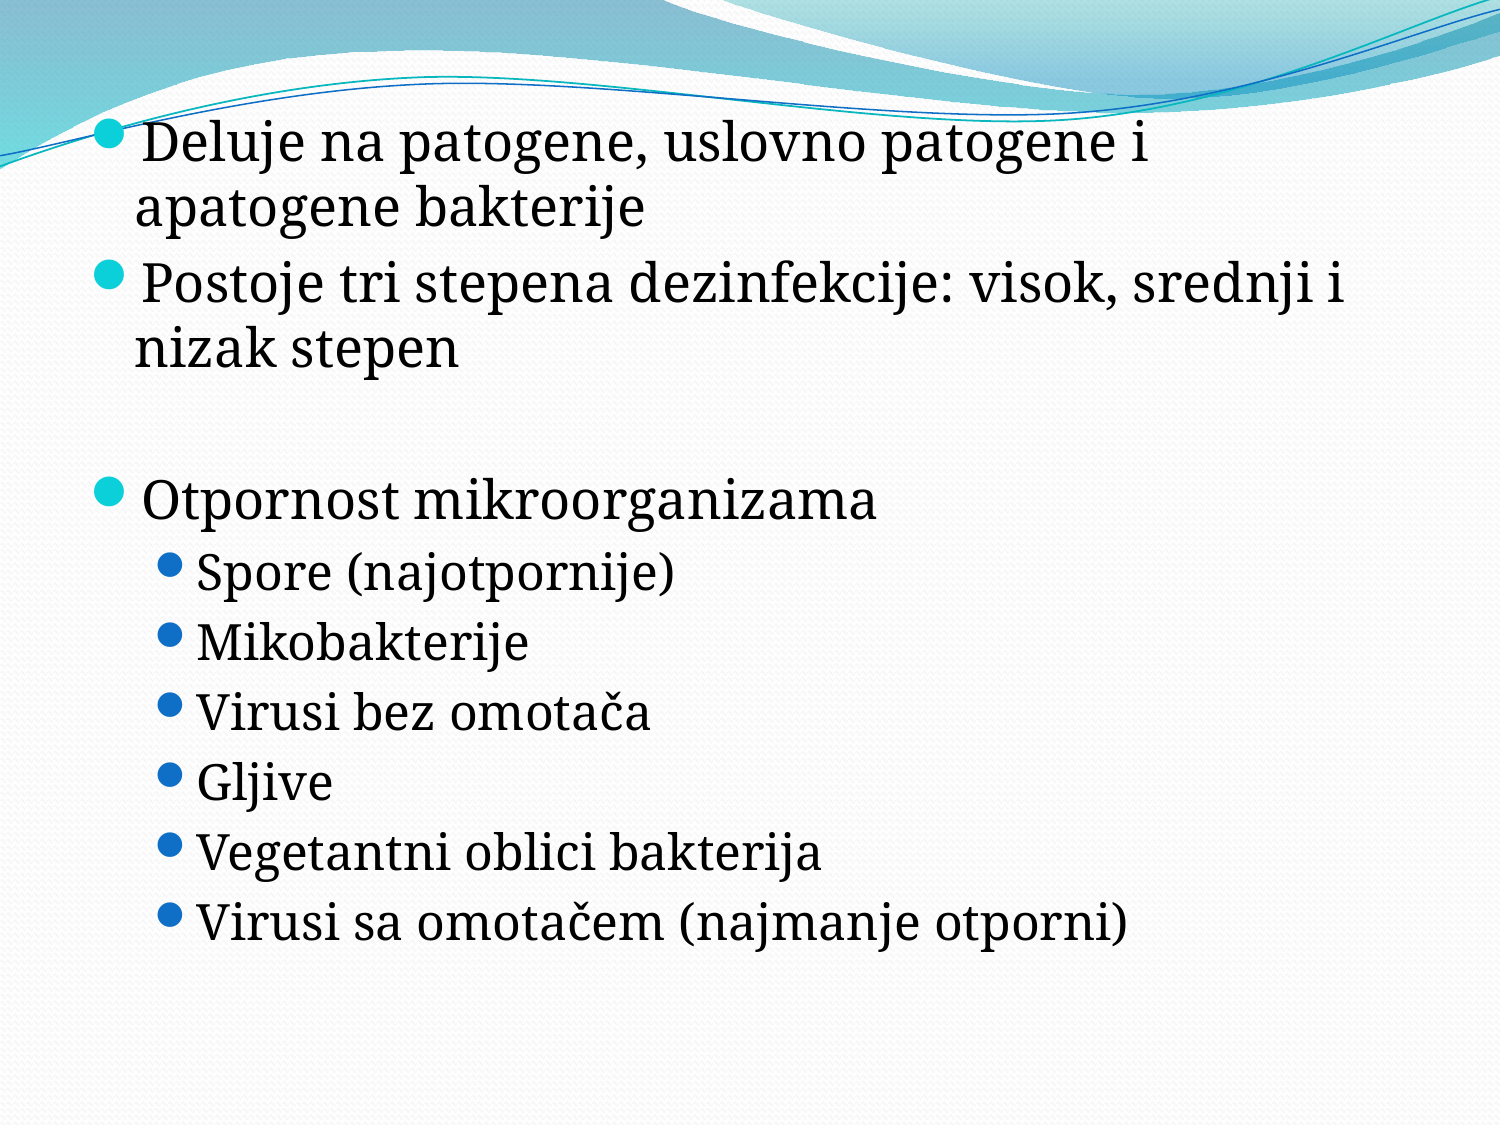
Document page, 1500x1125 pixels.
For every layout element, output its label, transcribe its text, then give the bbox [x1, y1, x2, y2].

list Deluje na patogene, uslovno patogene i apatogene bakterije Postoje tri stepena dezinfekcije: visok, srednji i nizak stepen Otpornost mikroorganizama Spore (najotpornije) Mikobakterije Virusi bez omotača Gljive Vegetantni oblici bakterija Virusi sa omotačem (najmanje otporni) [75, 99, 1425, 1038]
